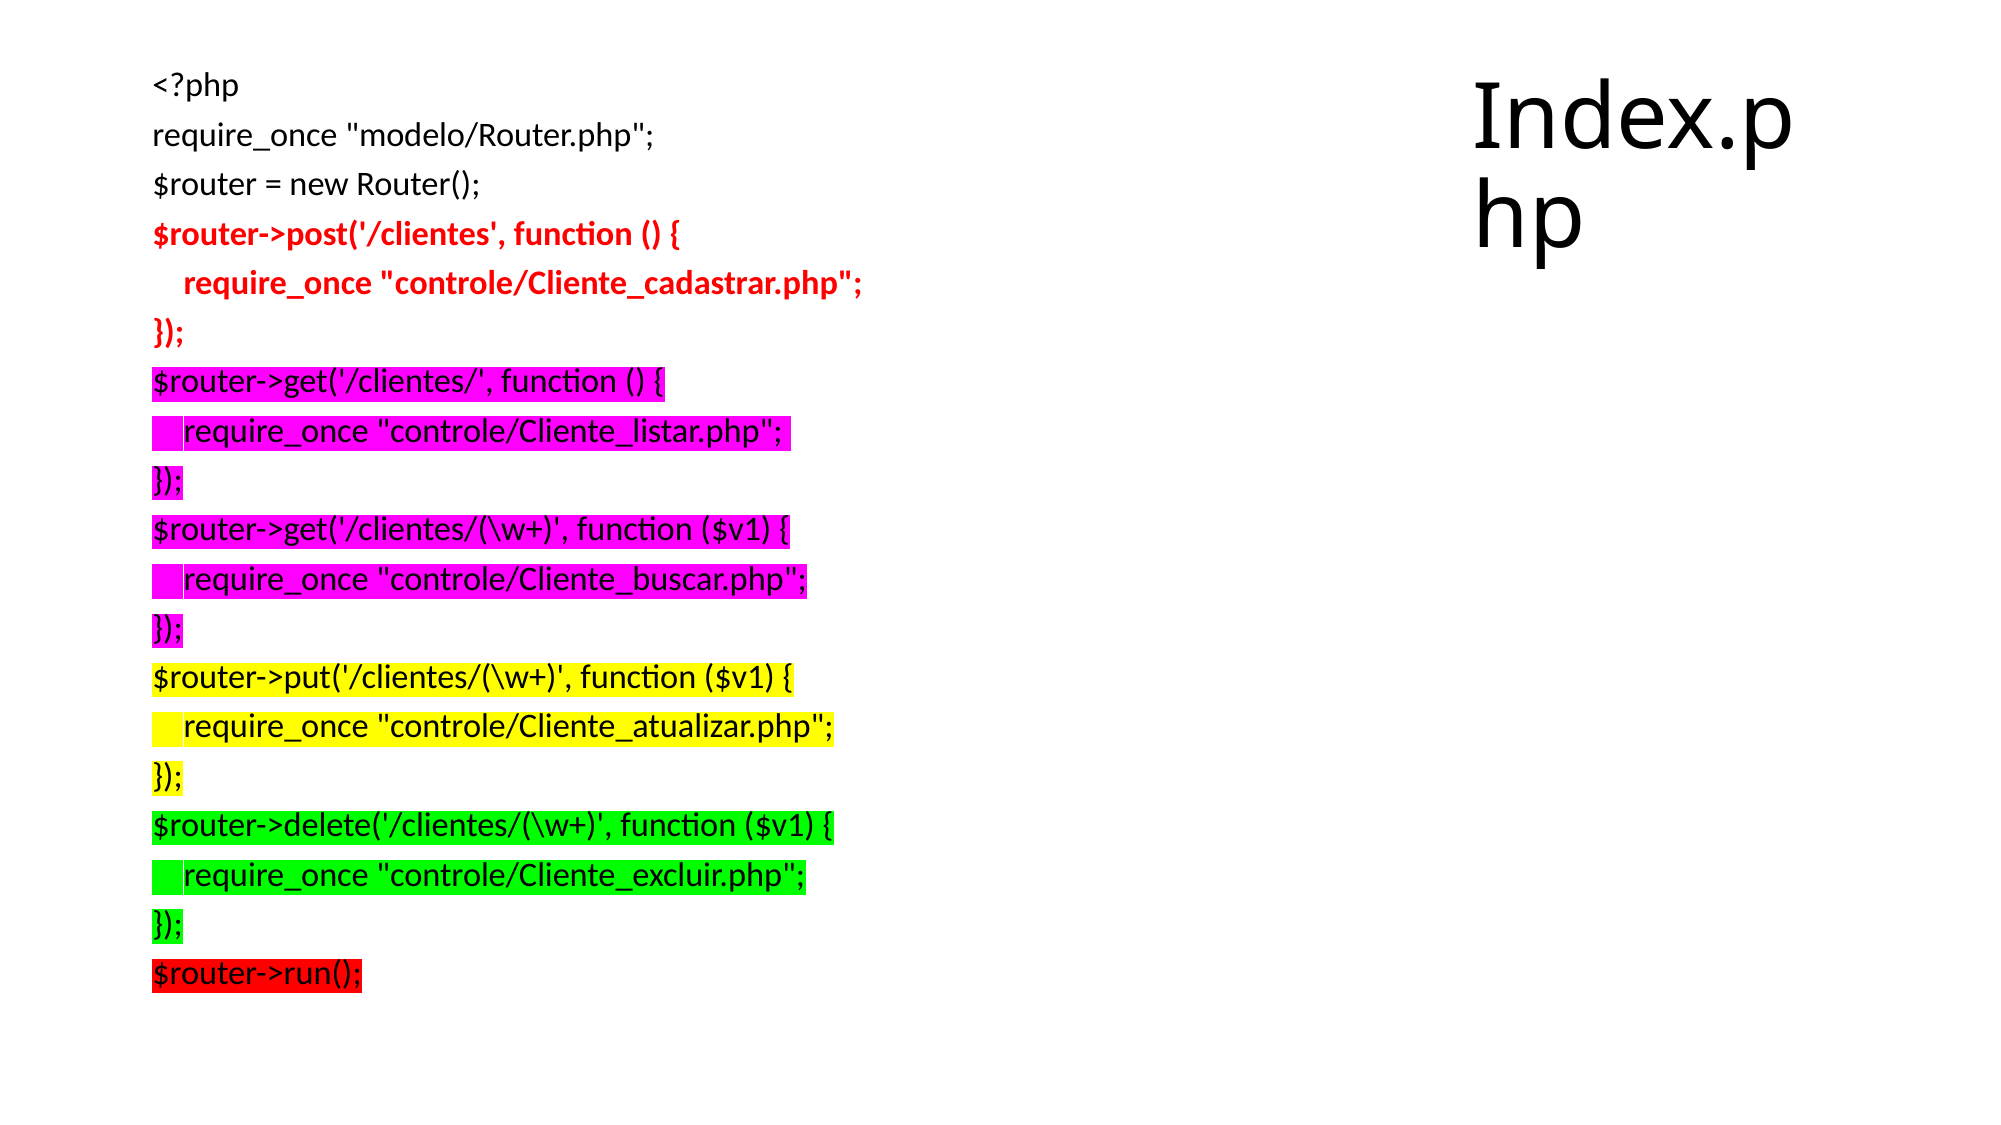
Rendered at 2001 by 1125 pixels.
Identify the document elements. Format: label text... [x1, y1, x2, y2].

list <?php require_once "modelo/Router.php"; $router = new Router(); $router->post('/clientes', function () { require_once "controle/Cliente_cadastrar.php"; }); $router->get('/clientes/', function () { require_once "controle/Cliente_listar.php"; }); $router->get('/clientes/(\w+)', function ($v1) { require_once "controle/Cliente_buscar.php"; }); $router->put('/clientes/(\w+)', function ($v1) { require_once "controle/Cliente_atualizar.php"; }); $router->delete('/clientes/(\w+)', function ($v1) { require_once "controle/Cliente_excluir.php"; }); $router->run(); [137, 59, 1863, 1014]
